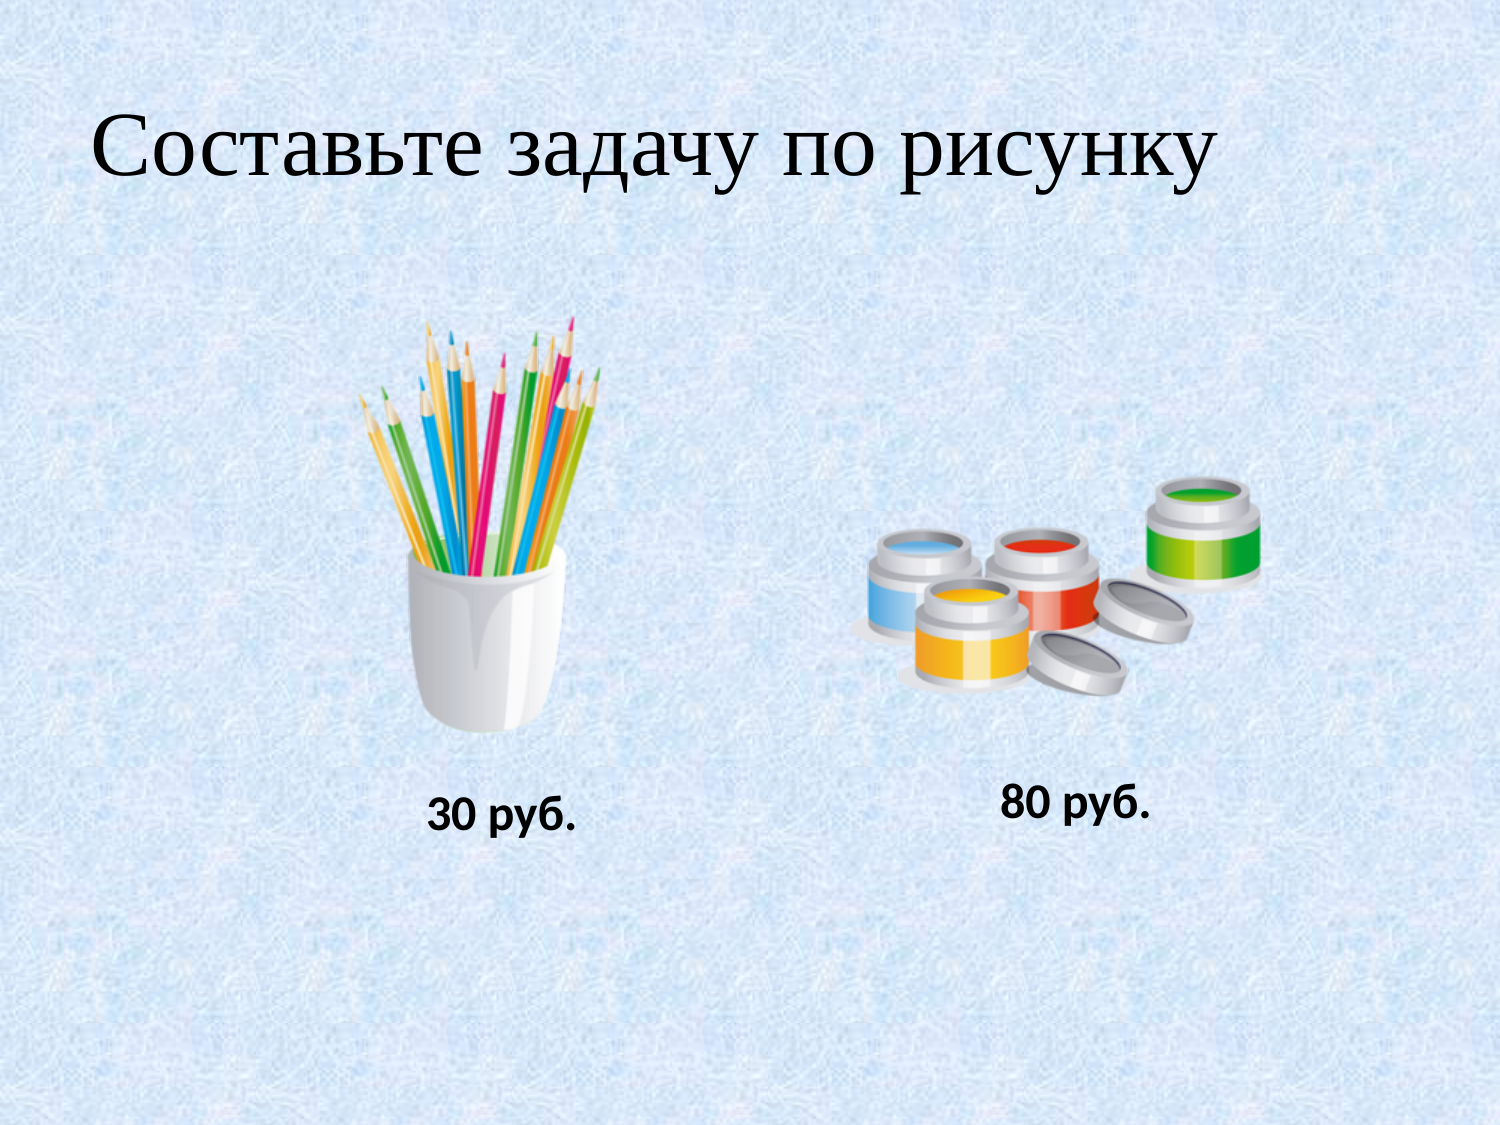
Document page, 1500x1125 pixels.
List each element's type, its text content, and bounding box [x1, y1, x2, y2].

title Составьте задачу по рисунку [75, 45, 1425, 233]
text_box 30 руб. [411, 773, 593, 849]
text_box 80 руб. [985, 769, 1167, 837]
picture [0, 0, 1500, 1125]
